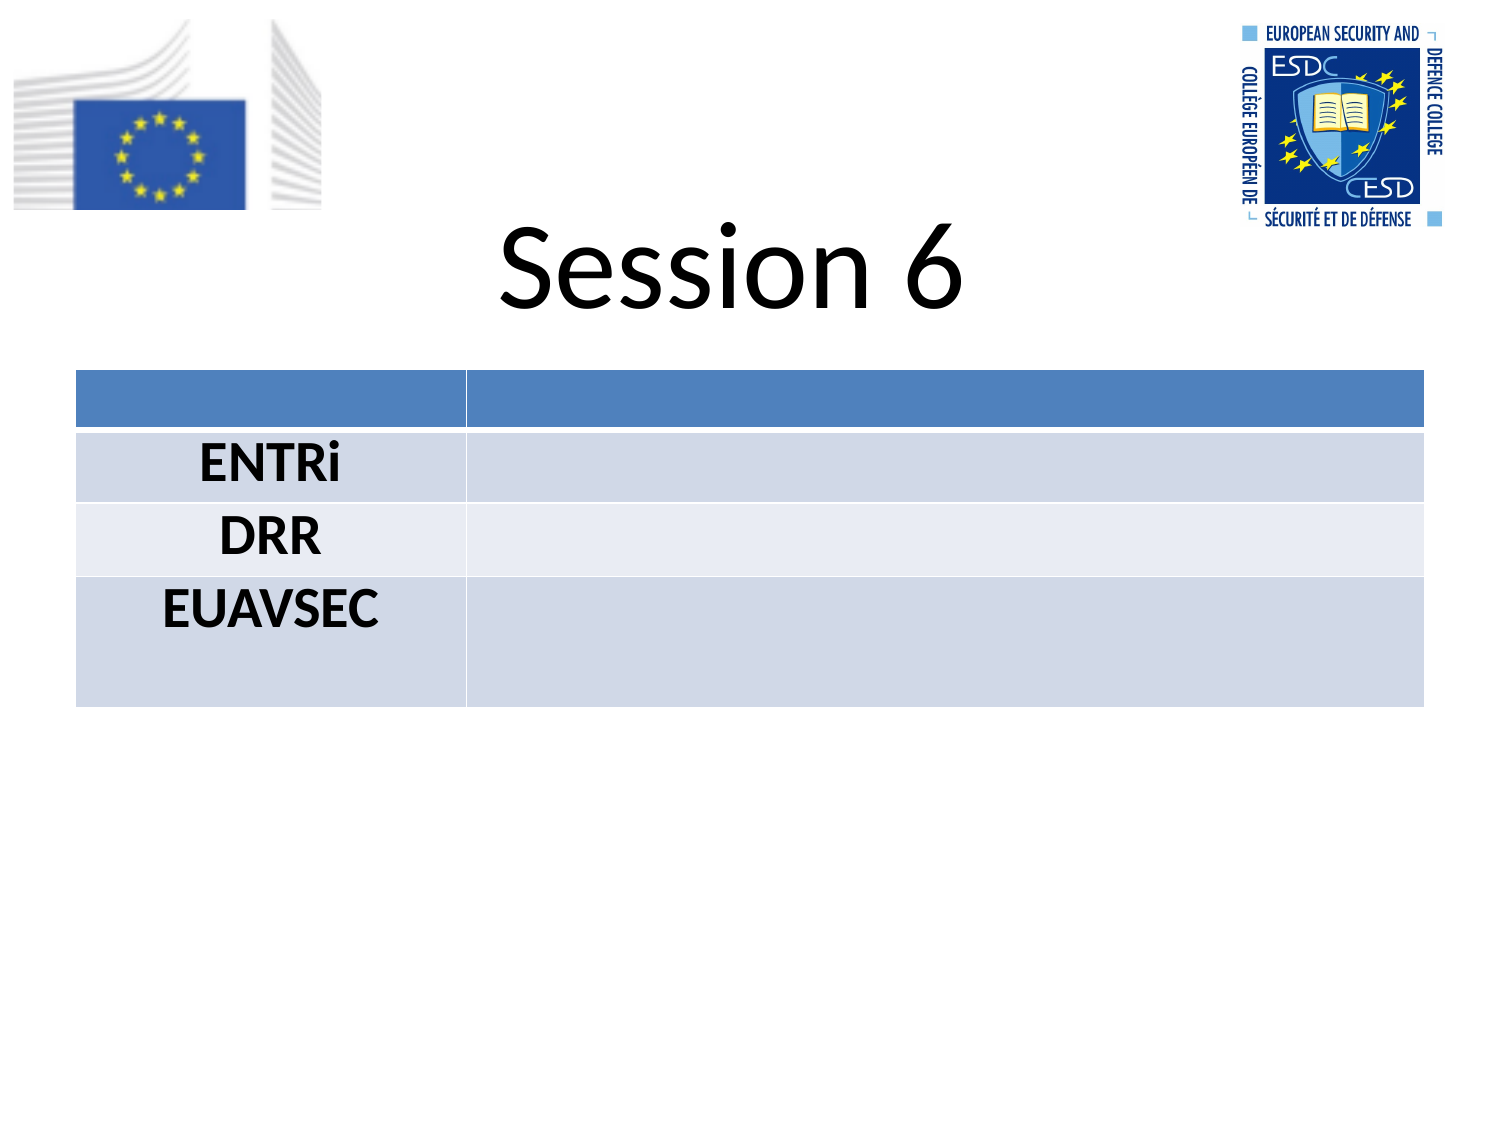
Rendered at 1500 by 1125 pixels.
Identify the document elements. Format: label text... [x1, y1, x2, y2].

table_cell [467, 577, 1424, 707]
table_cell EUAVSEC [76, 577, 466, 707]
table_cell [467, 433, 1424, 502]
picture [1239, 23, 1446, 227]
picture [13, 19, 322, 210]
table_header [467, 370, 1424, 427]
table_cell DRR [76, 504, 466, 576]
table_header [76, 370, 466, 427]
table_cell ENTRi [76, 433, 466, 502]
table_cell [467, 504, 1424, 576]
title Session 6 [56, 165, 1407, 353]
